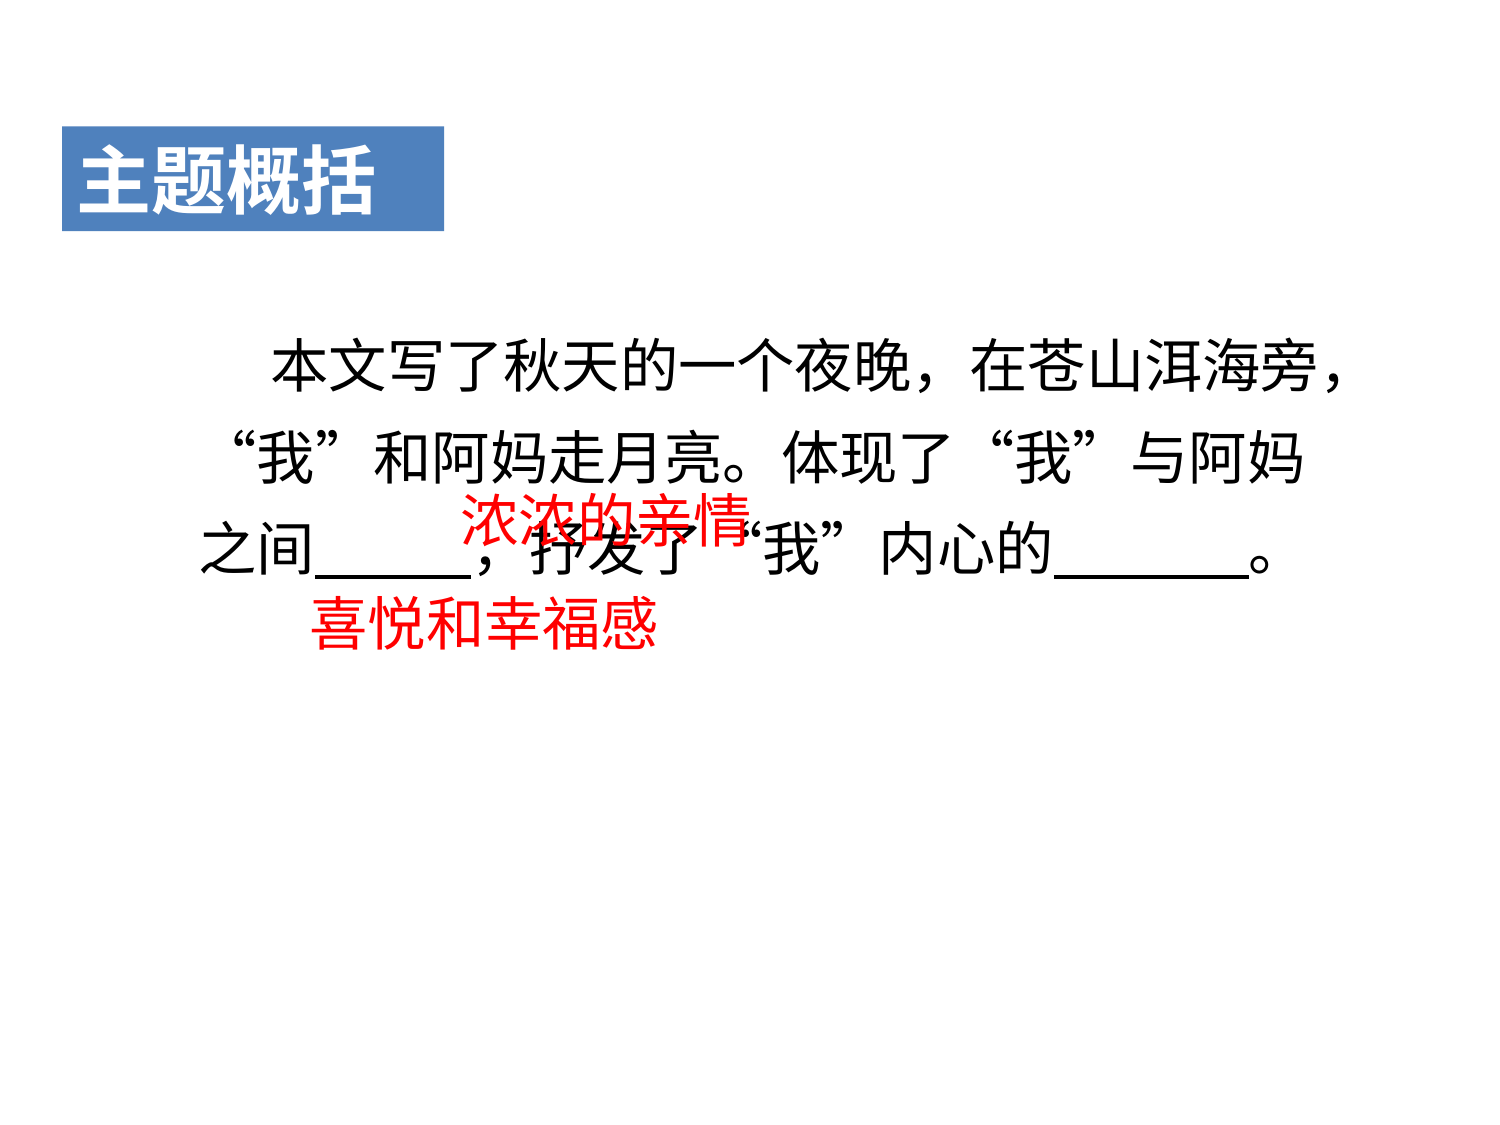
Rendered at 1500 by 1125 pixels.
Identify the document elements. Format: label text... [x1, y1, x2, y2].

text_box 主题概括 [62, 126, 445, 232]
text_box 浓浓的亲情 [446, 477, 768, 562]
text_box 本文写了秋天的一个夜晚，在苍山洱海旁，“我”和阿妈走月亮。体现了“我”与阿妈之间 ，抒发了“我”内心的 。 [187, 296, 1336, 588]
text_box 喜悦和幸福感 [294, 579, 674, 665]
